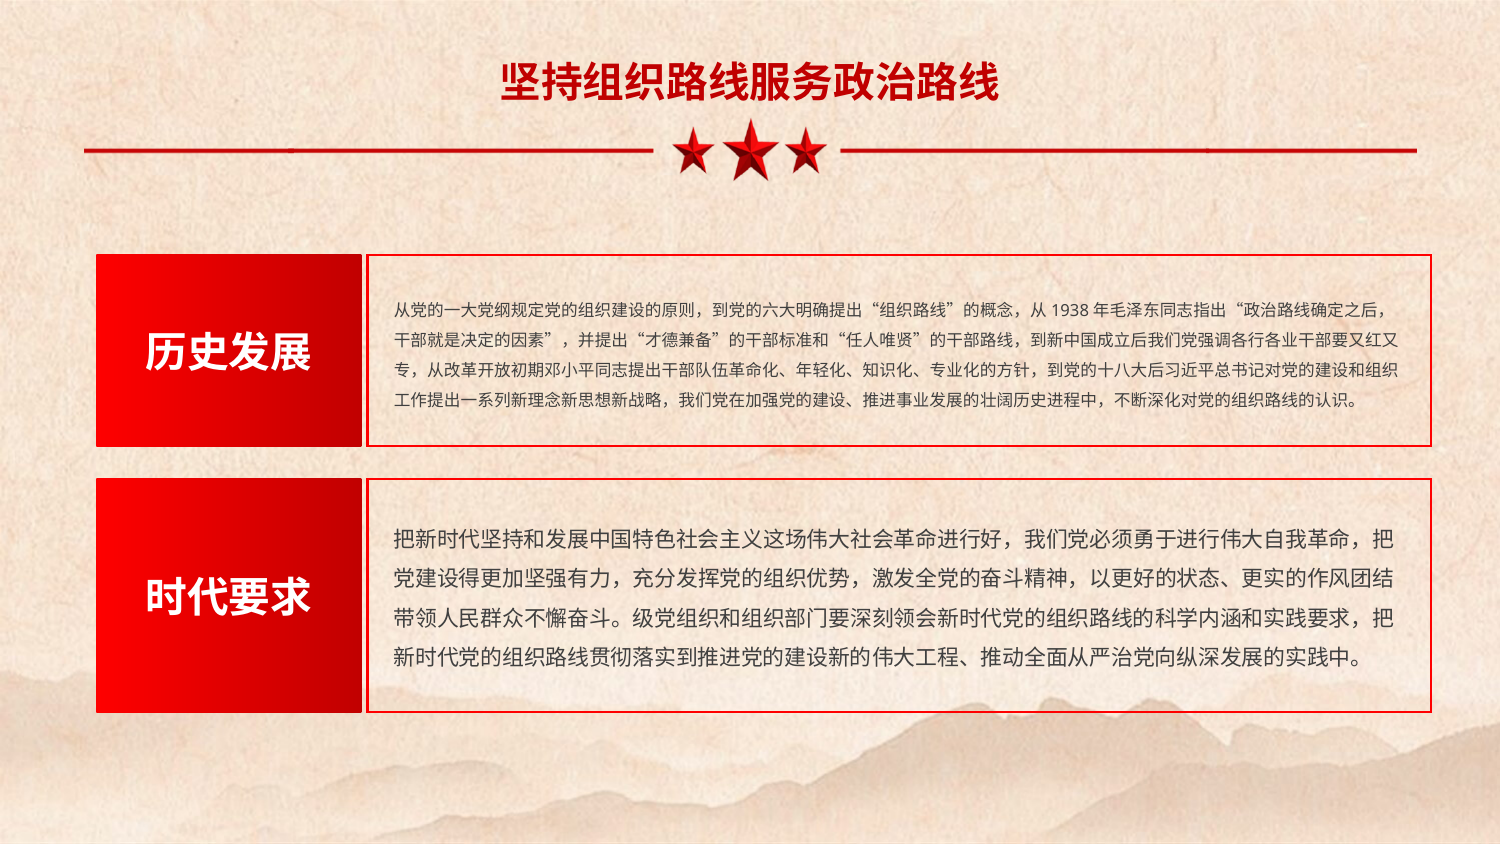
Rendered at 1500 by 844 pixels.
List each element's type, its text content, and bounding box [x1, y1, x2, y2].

text_box 历史发展 [95, 254, 362, 447]
text_box 时代要求 [95, 478, 362, 713]
text_box [366, 478, 1432, 713]
text_box [366, 254, 1432, 447]
picture [0, 0, 1500, 844]
text_box 把新时代坚持和发展中国特色社会主义这场伟大社会革命进行好，我们党必须勇于进行伟大自我革命，把党建设得更加坚强有力，充分发挥党的组织优势，激发全党的奋斗精神，以更好的状态、更实的作风团结带领人民群众不懈奋斗。级党组织和组织部门要深刻领会新时代党的组织路线的科学内涵和实践要求，把新时代党的组织路线贯彻落实到推进党的建设新的伟大工程、推动全面从严治党向纵深发展的实践中。 [393, 512, 1405, 679]
text_box 从党的一大党纲规定党的组织建设的原则，到党的六大明确提出“组织路线”的概念，从1938年毛泽东同志指出“政治路线确定之后，干部就是决定的因素”，并提出“才德兼备”的干部标准和“任人唯贤”的干部路线，到新中国成立后我们党强调各行各业干部要又红又专，从改革开放初期邓小平同志提出干部队伍革命化、年轻化、知识化、专业化的方针，到党的十八大后习近平总书记对党的建设和组织工作提出一系列新理念新思想新战略，我们党在加强党的建设、推进事业发展的壮阔历史进程中，不断深化对党的组织路线的认识。 [393, 289, 1405, 421]
text_box 坚持组织路线服务政治路线 [157, 48, 1342, 114]
